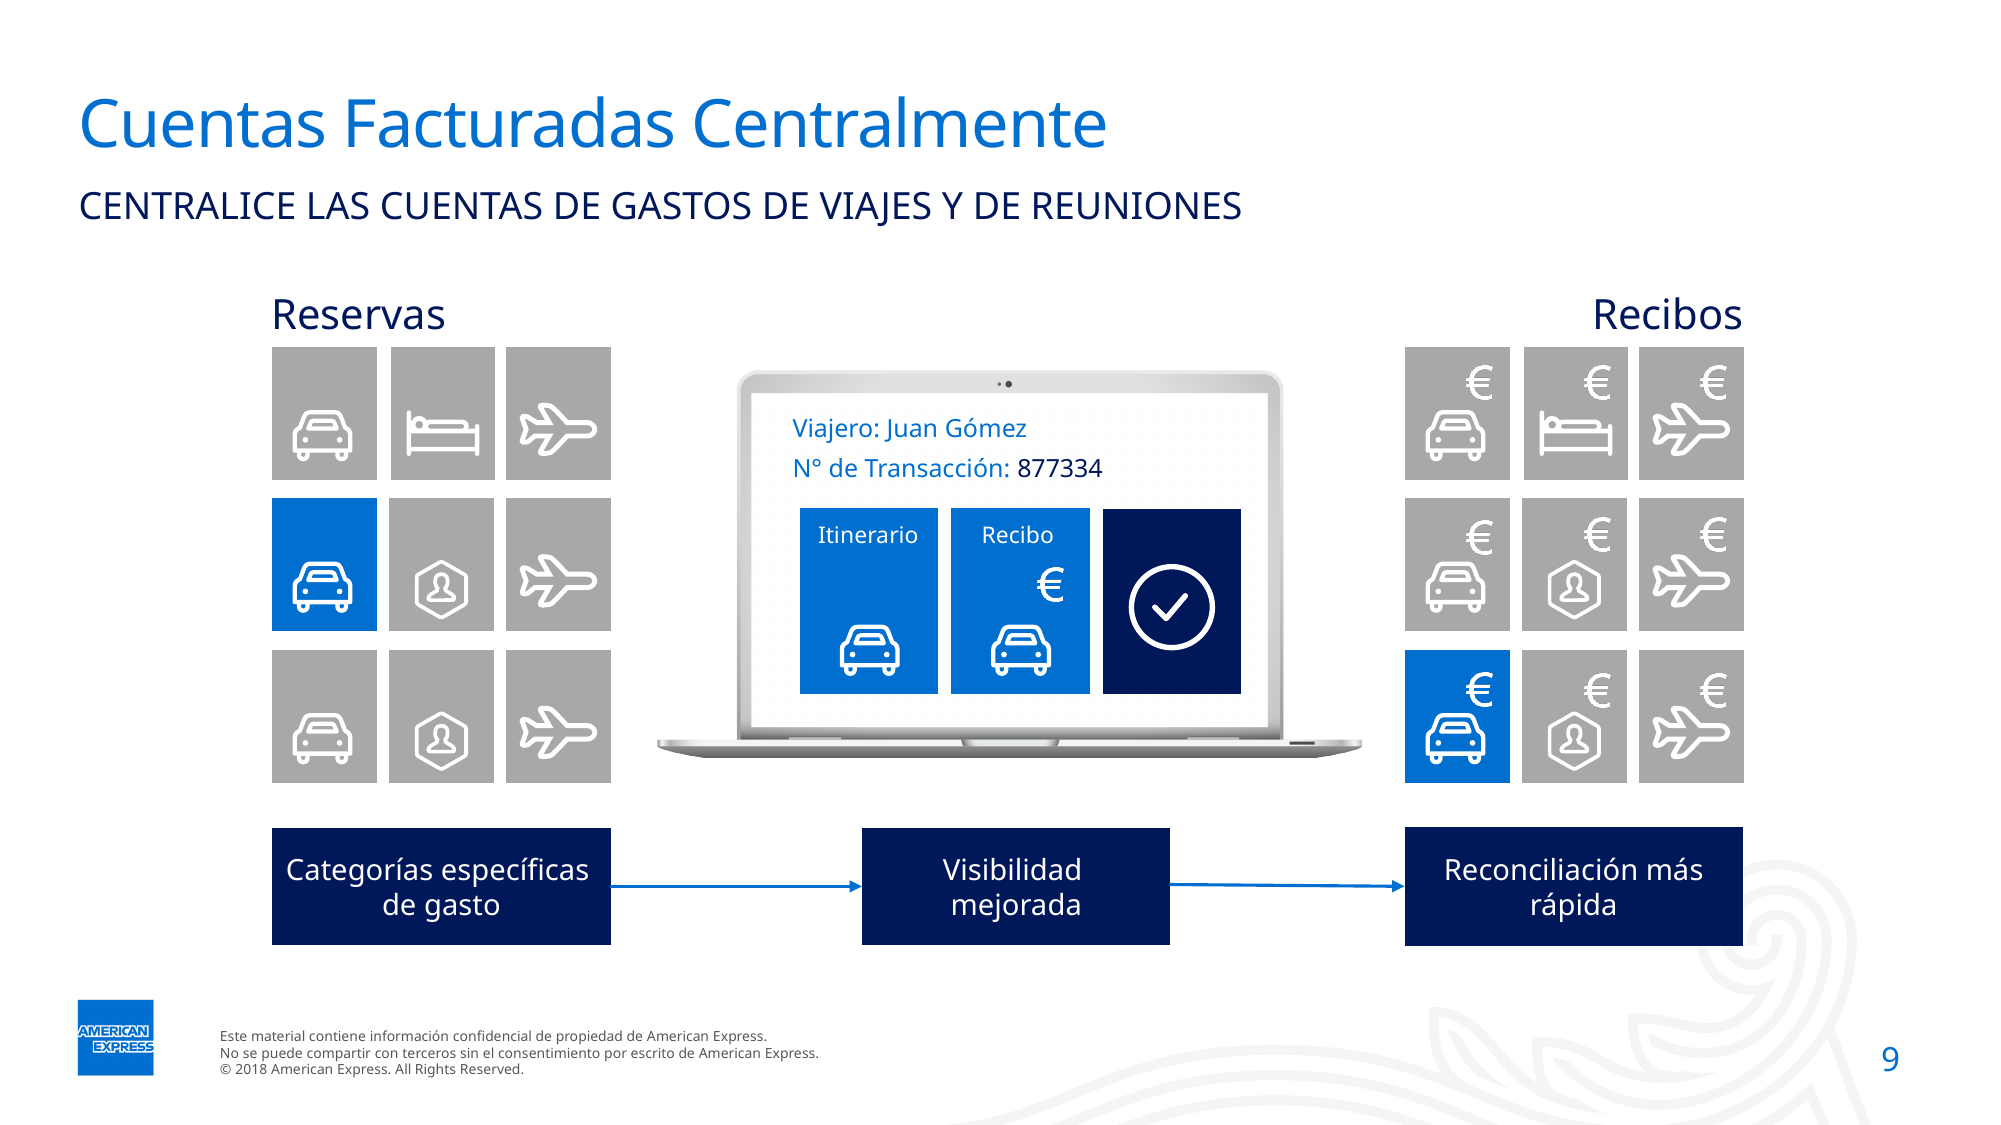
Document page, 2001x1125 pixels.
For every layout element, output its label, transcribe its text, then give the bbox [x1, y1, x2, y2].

text_box Recibos [1404, 287, 1744, 338]
text_box Categorías específicas de gasto [271, 827, 612, 946]
text_box Reconciliación más rápida [1404, 826, 1744, 947]
text_box Reservas [271, 287, 610, 338]
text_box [1404, 346, 1745, 784]
picture [65, 987, 166, 1088]
title Cuentas Facturadas Centralmente [78, 90, 1879, 180]
picture [657, 370, 1363, 758]
subtitle Centralice las cuentas de gastos de viajes y de reuniones [78, 180, 1879, 240]
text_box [271, 346, 612, 784]
text_box Visibilidad mejorada [861, 827, 1171, 946]
slide_number 9 [1800, 1033, 1900, 1084]
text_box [798, 507, 1242, 695]
